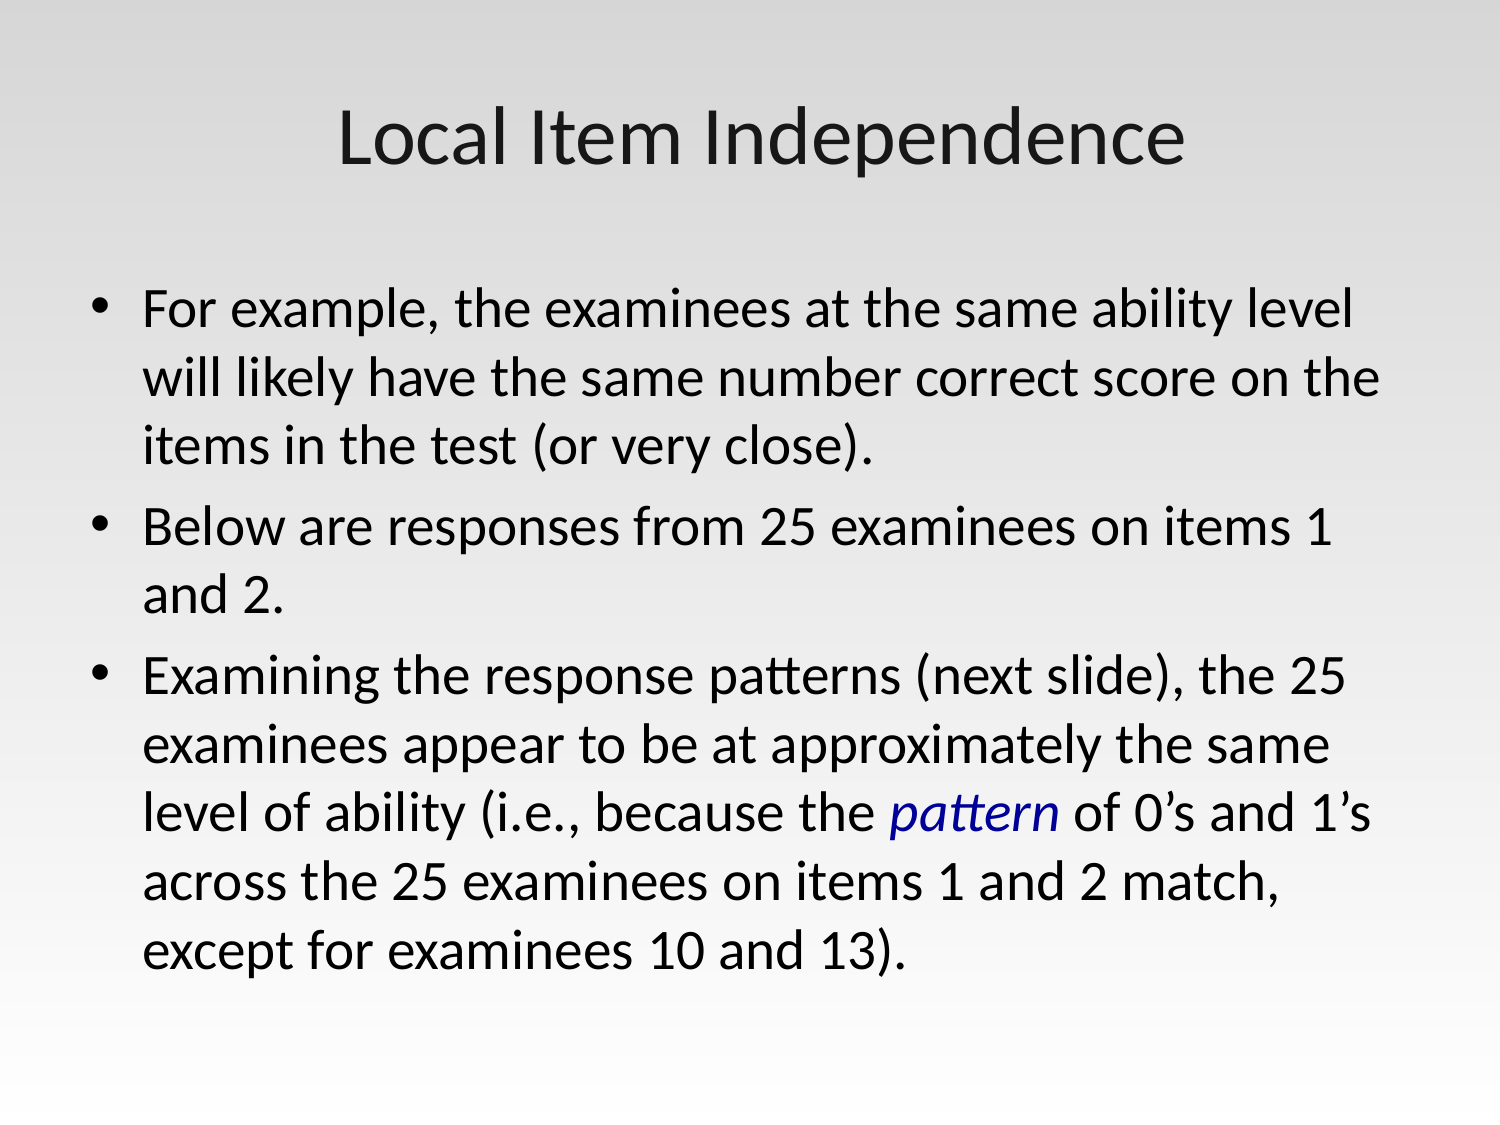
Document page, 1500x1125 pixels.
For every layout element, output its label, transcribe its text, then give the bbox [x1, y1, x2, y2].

title Local Item Independence [24, 37, 1500, 225]
list For example, the examinees at the same ability level will likely have the same number correct score on the items in the test (or very close). Below are responses from 25 examinees on items 1 and 2. Examining the response patterns (next slide), the 25 examinees appear to be at approximately the same level of ability (i.e., because the pattern of 0’s and 1’s across the 25 examinees on items 1 and 2 match, except for examinees 10 and 13). [75, 262, 1425, 1005]
